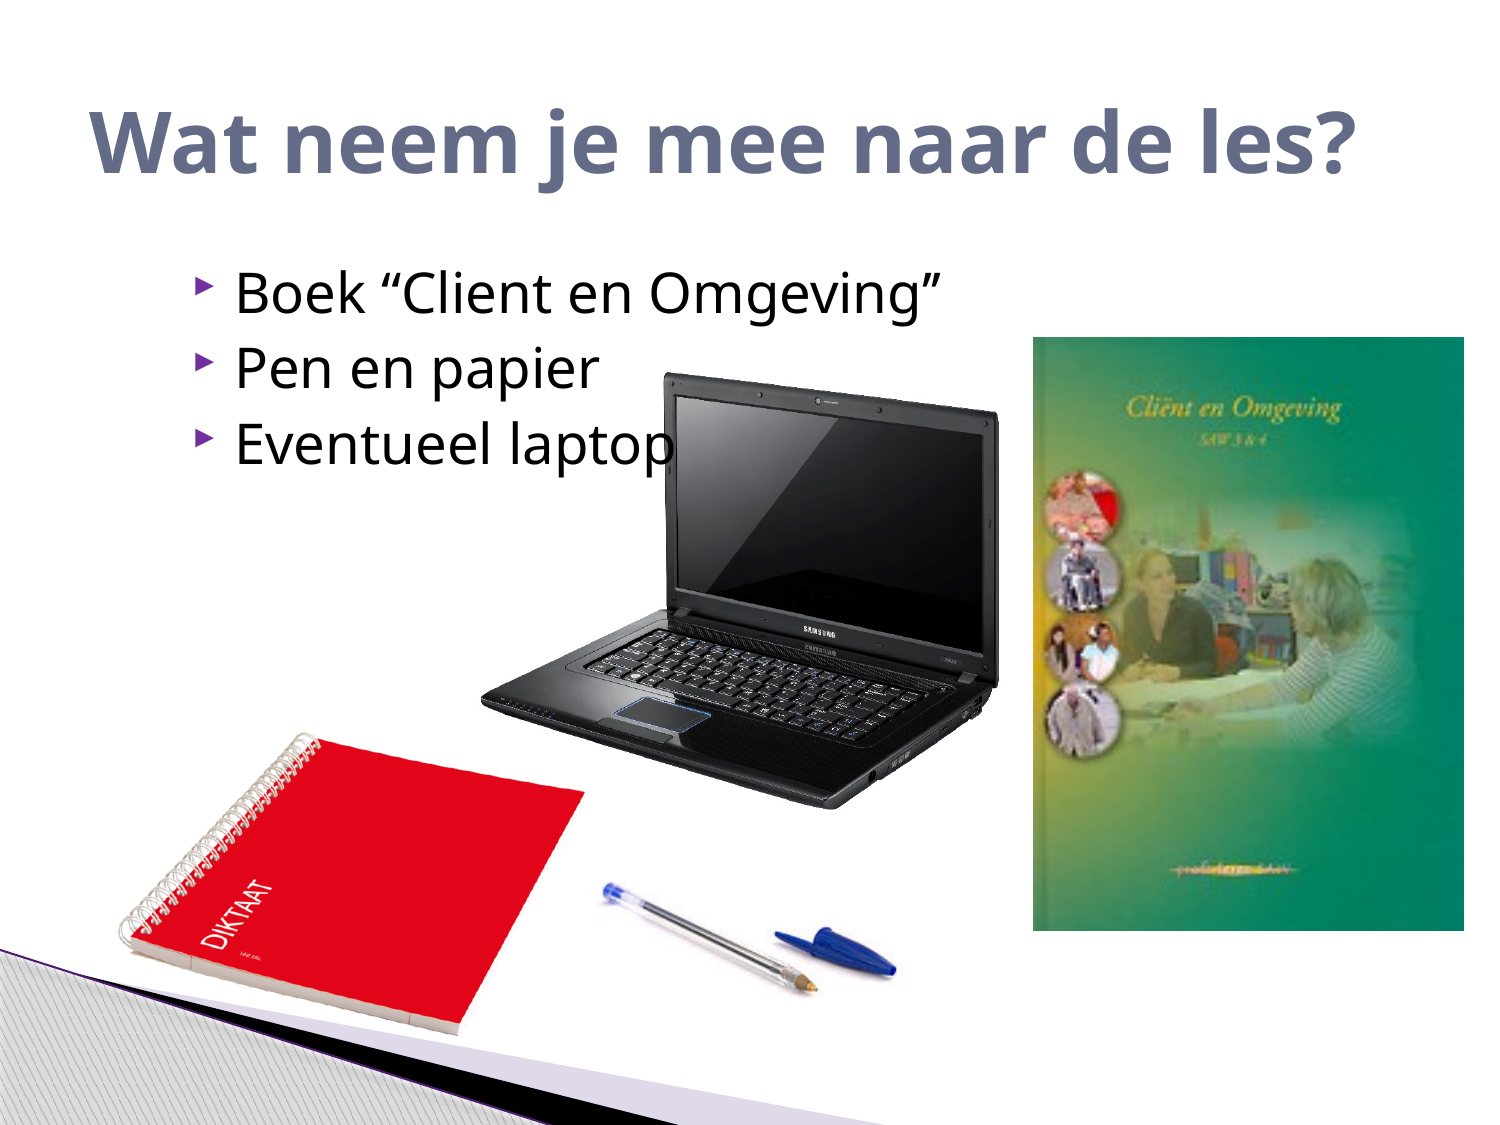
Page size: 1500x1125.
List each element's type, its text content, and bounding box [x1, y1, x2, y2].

picture [1033, 337, 1464, 932]
picture [101, 694, 911, 1071]
list Boek “Client en Omgeving’’ Pen en papier Eventueel laptop [159, 249, 1500, 1019]
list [466, 343, 1028, 886]
title Wat neem je mee naar de les? [75, 45, 1425, 233]
